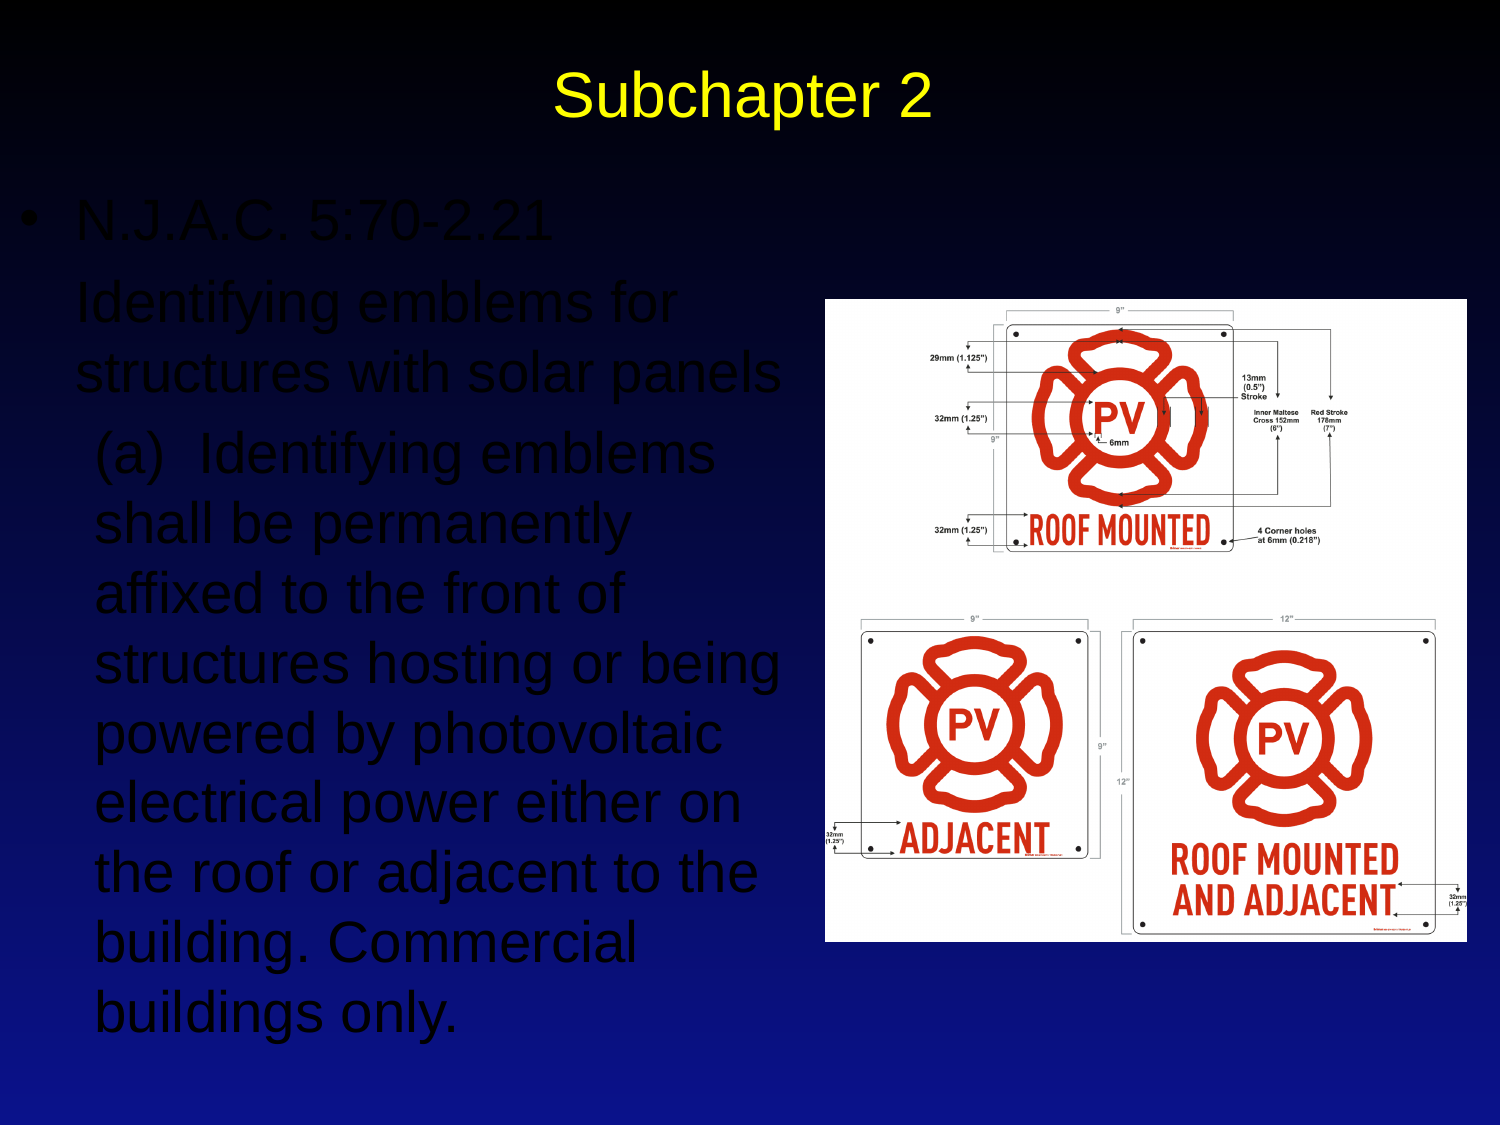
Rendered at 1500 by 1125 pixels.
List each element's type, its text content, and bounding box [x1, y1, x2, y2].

picture [824, 299, 1468, 943]
list N.J.A.C. 5:70-2.21 Identifying emblems for structures with solar panels (a) Identifying emblems shall be permanently affixed to the front of structures hosting or being powered by photovoltaic electrical power either on the roof or adjacent to the building. Commercial buildings only. [4, 174, 800, 1113]
title Subchapter 2 [137, 45, 1350, 138]
